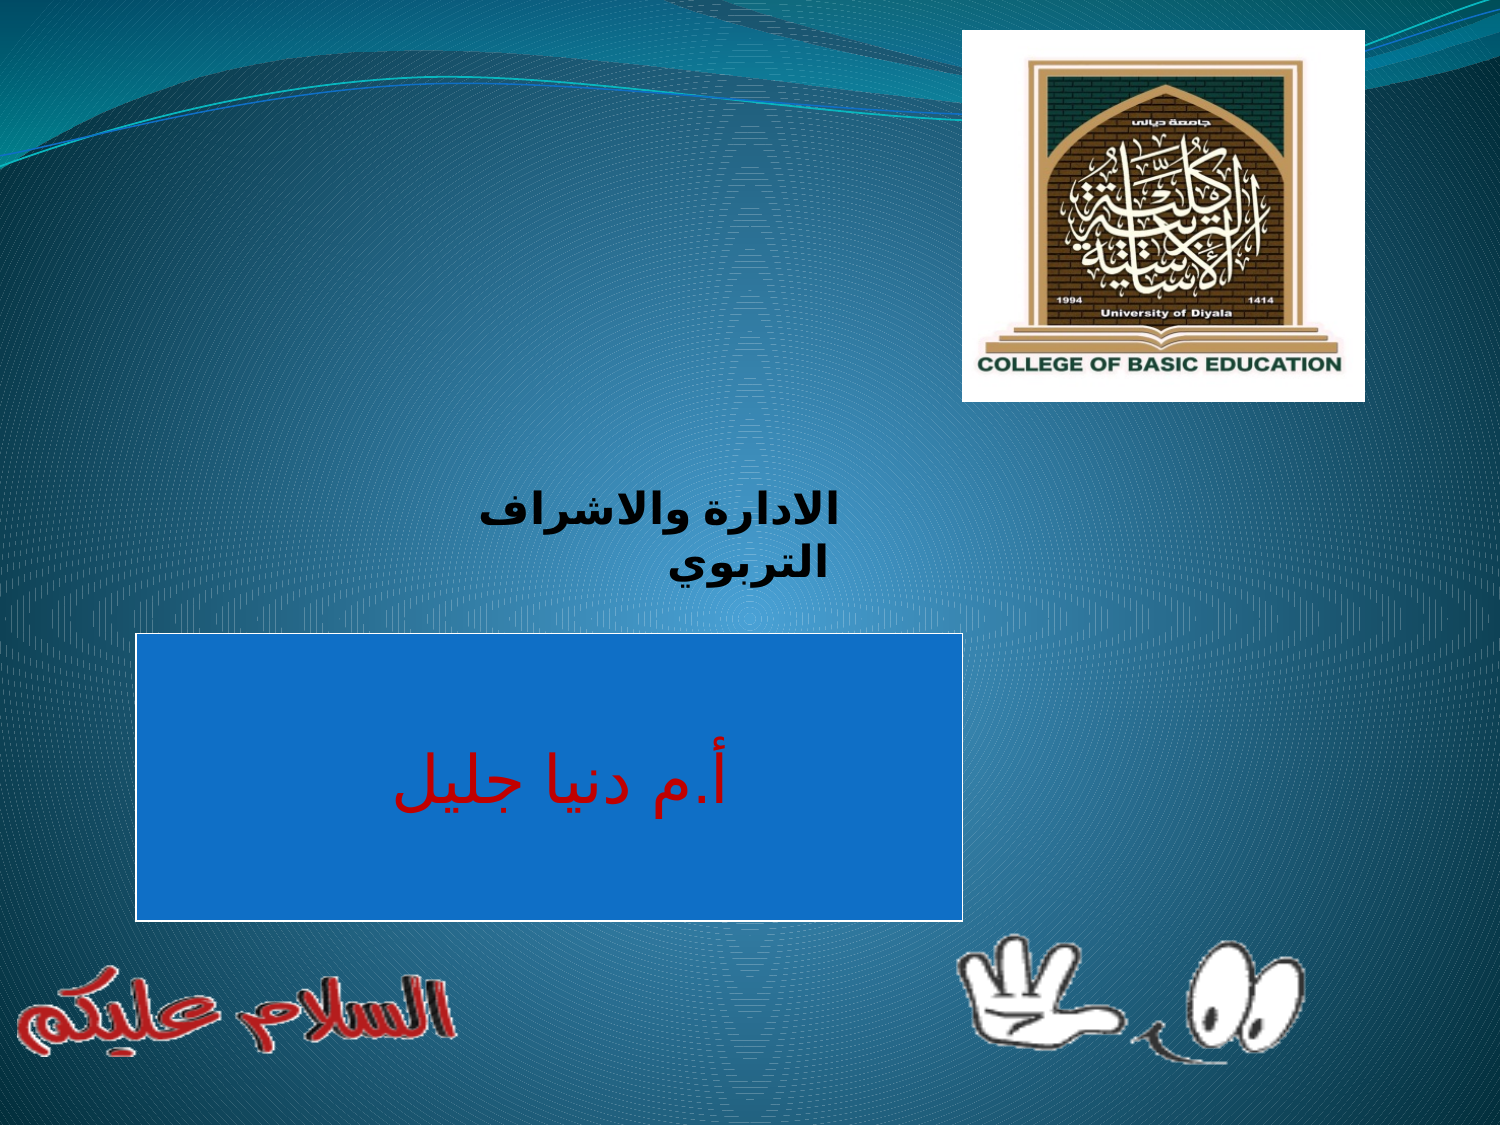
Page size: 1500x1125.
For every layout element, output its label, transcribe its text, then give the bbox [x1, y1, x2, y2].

picture [17, 963, 468, 1057]
picture [926, 930, 1315, 1091]
title الادارة والاشراف التربوي [324, 479, 845, 587]
picture [962, 30, 1365, 402]
subtitle أ.م دنيا جليل [135, 633, 963, 921]
